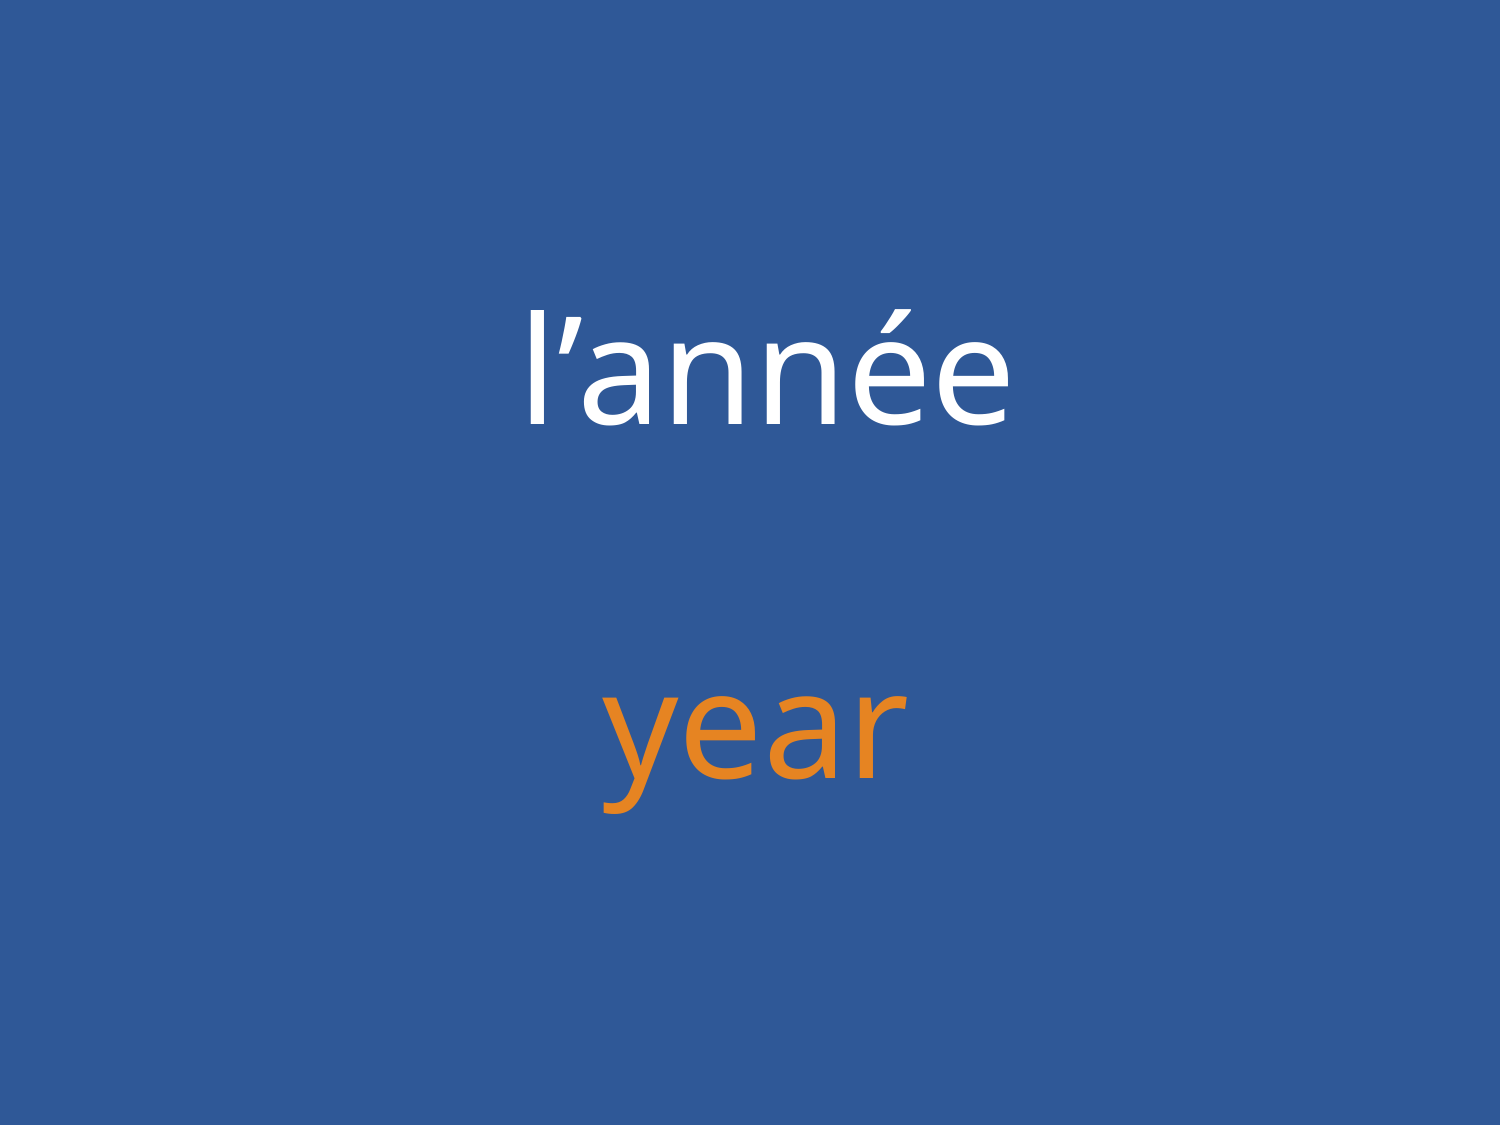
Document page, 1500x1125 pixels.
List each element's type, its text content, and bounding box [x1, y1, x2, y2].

text_box l’année [301, 267, 1235, 462]
text_box year [301, 621, 1211, 817]
